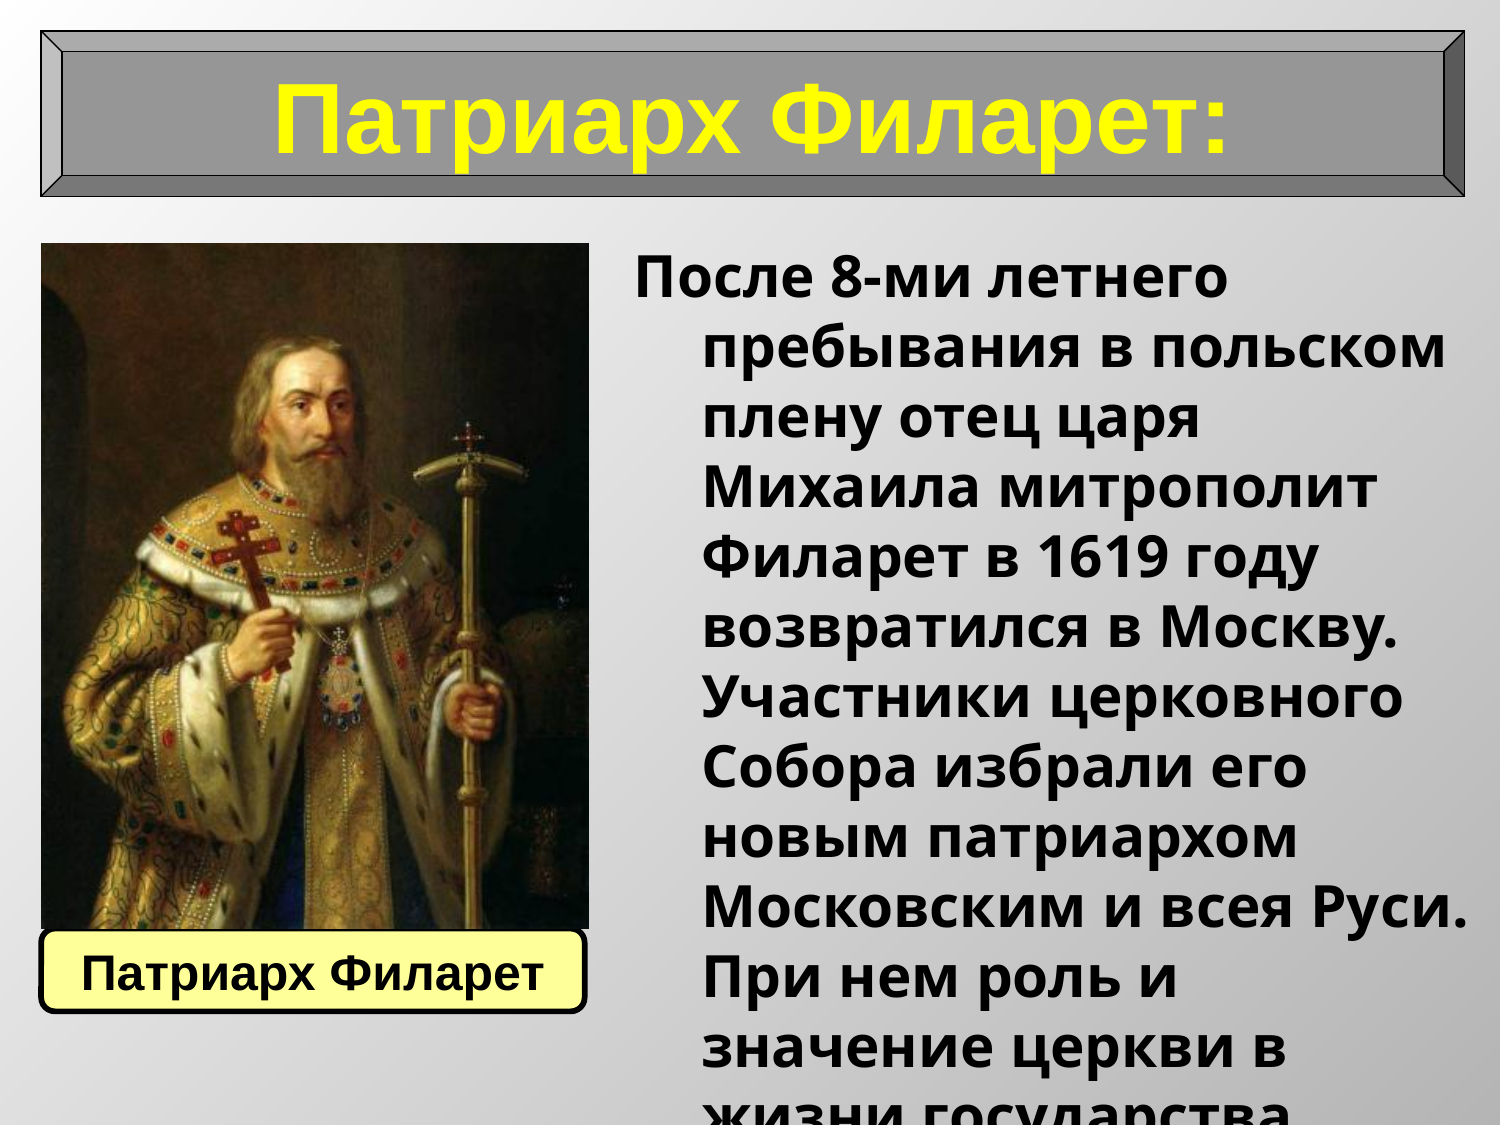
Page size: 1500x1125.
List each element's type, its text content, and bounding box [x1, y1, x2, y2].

picture [40, 243, 589, 929]
list После 8-ми летнего пребывания в польском плену отец царя Михаила митрополит Филарет в 1619 году возвратился в Москву. Участники церковного Собора избрали его новым патриархом Московским и всея Руси. При нем роль и значение церкви в жизни государства значительно возросли. [596, 231, 1500, 1036]
text_box Патриарх Филарет: [41, 30, 1465, 197]
text_box Патриарх Филарет [41, 930, 585, 1012]
